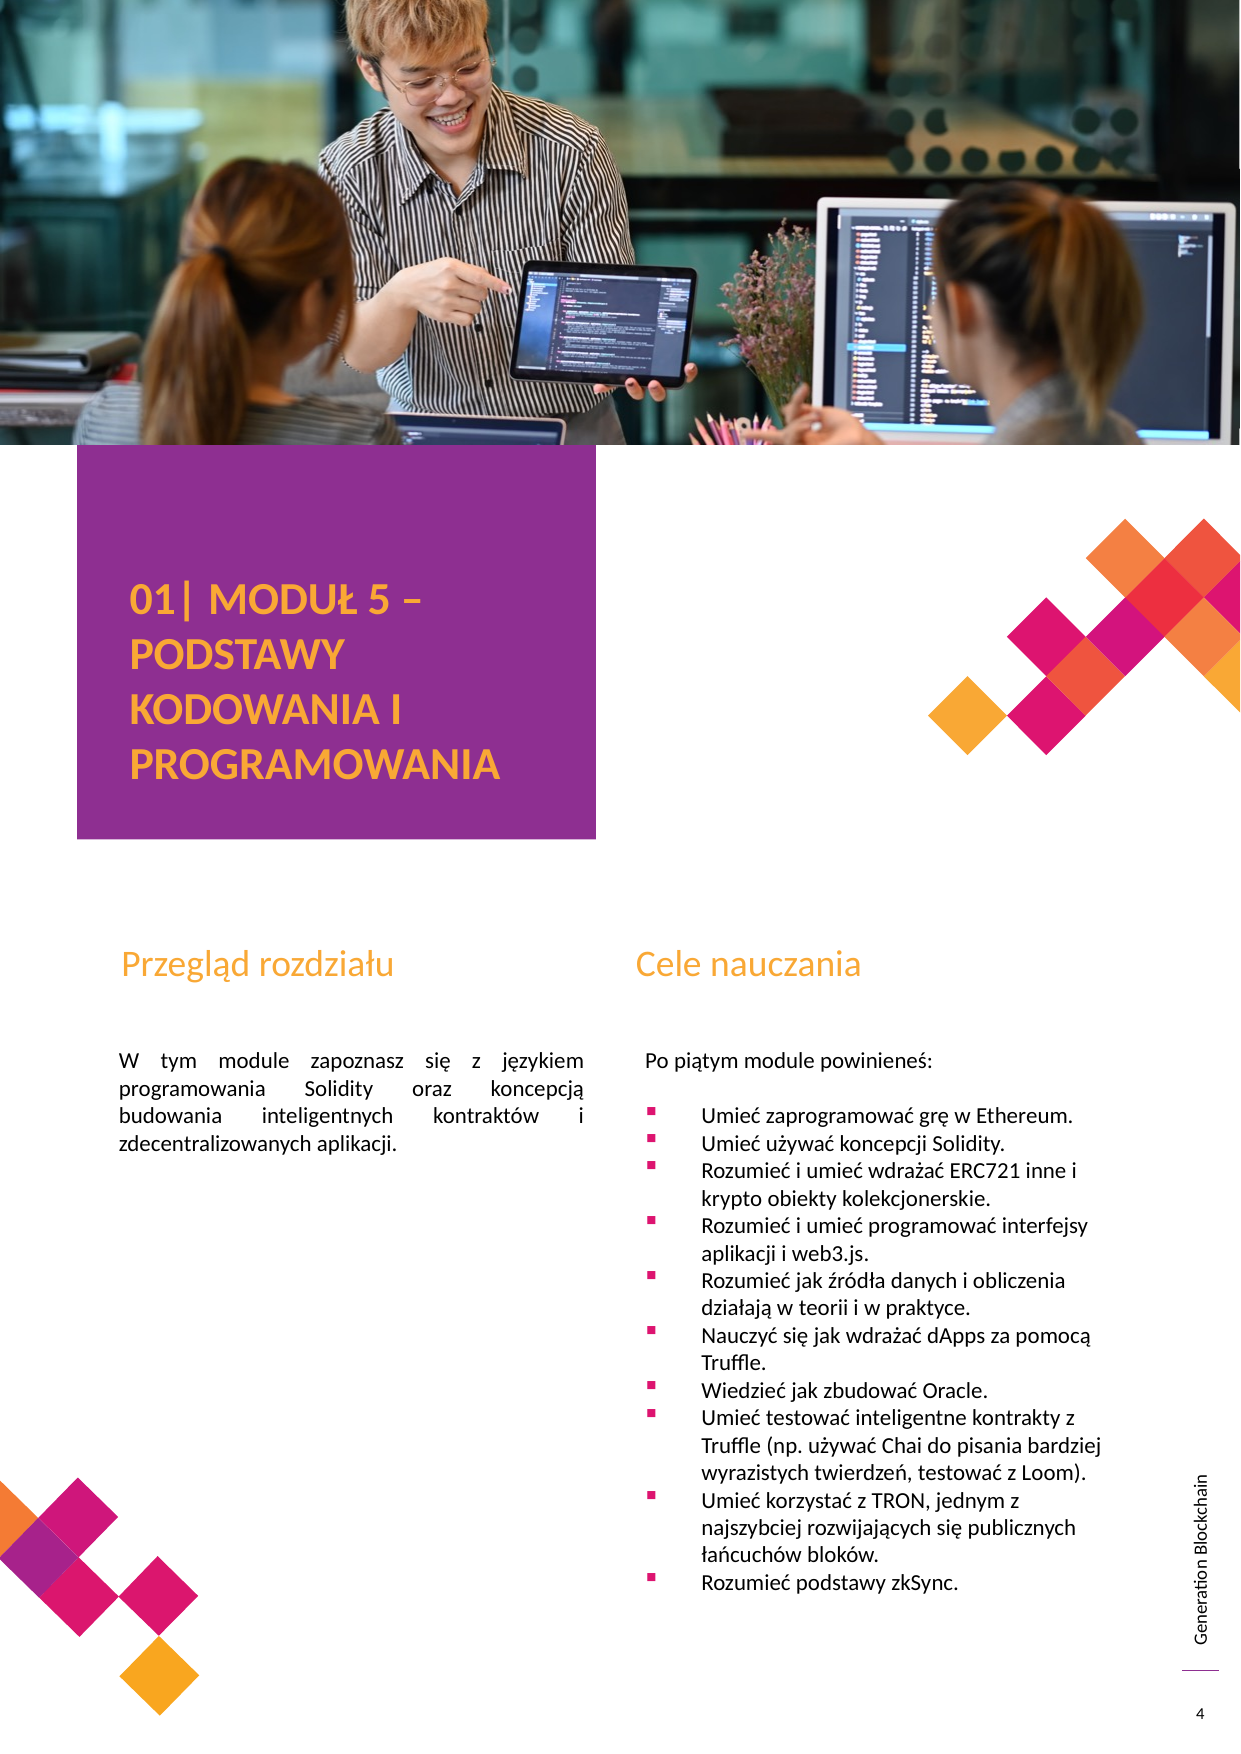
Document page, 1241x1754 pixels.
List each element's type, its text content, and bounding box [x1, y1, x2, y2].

text_box Cele nauczania [621, 931, 1117, 1002]
slide_number 4 [1169, 1674, 1231, 1751]
text_box Przegląd rozdziału [106, 931, 602, 1002]
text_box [939, 518, 1241, 756]
list W tym module zapoznasz się z językiem programowania Solidity oraz koncepcją budowania inteligentnych kontraktów i zdecentralizowanych aplikacji. [104, 1038, 600, 1285]
list Po piątym module powinieneś: Umieć zaprogramować grę w Ethereum. Umieć używać koncepcji Solidity. Rozumieć i umieć wdrażać ERC721 inne i krypto obiekty kolekcjonerskie. Rozumieć i umieć programować interfejsy aplikacji i web3.js. Rozumieć jak źródła danych i obliczenia działają w teorii i w praktyce. Nauczyć się jak wdrażać dApps za pomocą Truffle. Wiedzieć jak zbudować Oracle. Umieć testować inteligentne kontrakty z Truffle (np. używać Chai do pisania bardziej wyrazistych twierdzeń, testować z Loom). Umieć korzystać z TRON, jednym z najszybciej rozwijających się publicznych łańcuchów bloków. Rozumieć podstawy zkSync. [630, 1038, 1126, 1614]
list 01| MODUŁ 5 – PODSTAWY KODOWANIA I PROGRAMOWANIA [114, 561, 590, 849]
picture [0, 0, 1241, 445]
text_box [0, 1489, 199, 1704]
